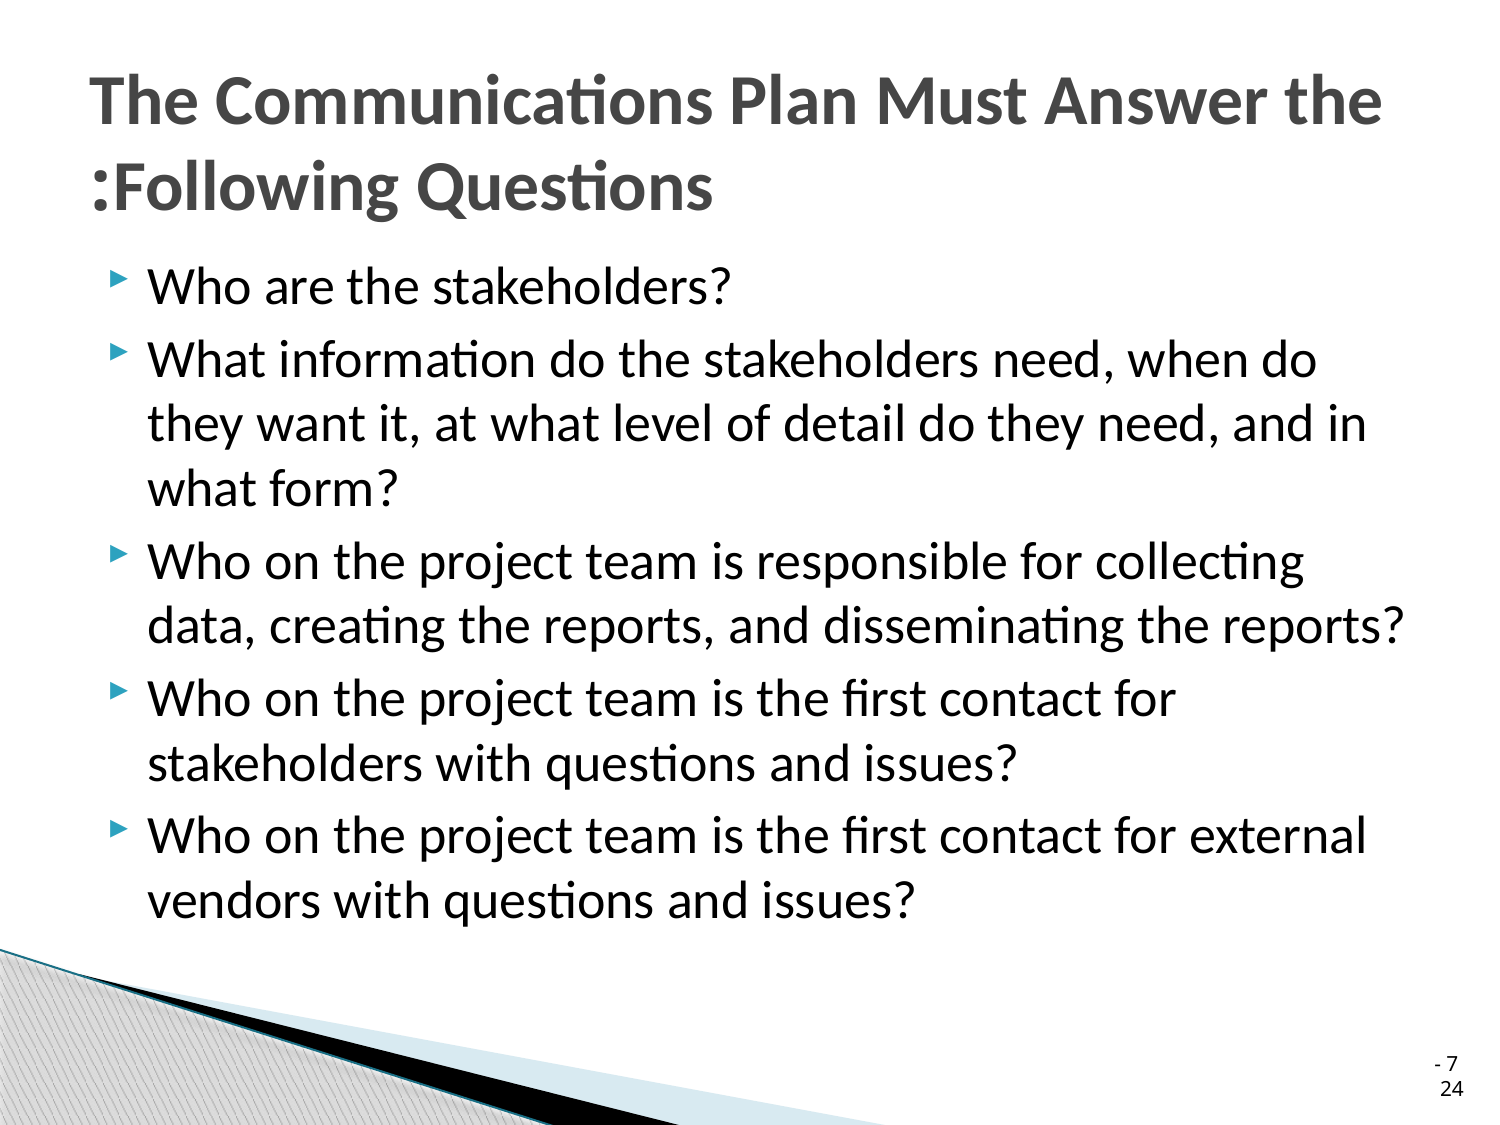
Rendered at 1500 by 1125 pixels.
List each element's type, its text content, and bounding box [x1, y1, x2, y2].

list Who are the stakeholders? What information do the stakeholders need, when do they want it, at what level of detail do they need, and in what form? Who on the project team is responsible for collecting data, creating the reports, and disseminating the reports? Who on the project team is the first contact for stakeholders with questions and issues? Who on the project team is the first contact for external vendors with questions and issues? [75, 243, 1425, 986]
slide_number 7 - 24 [1418, 1051, 1479, 1112]
title The Communications Plan Must Answer the Following Questions: [75, 45, 1425, 233]
